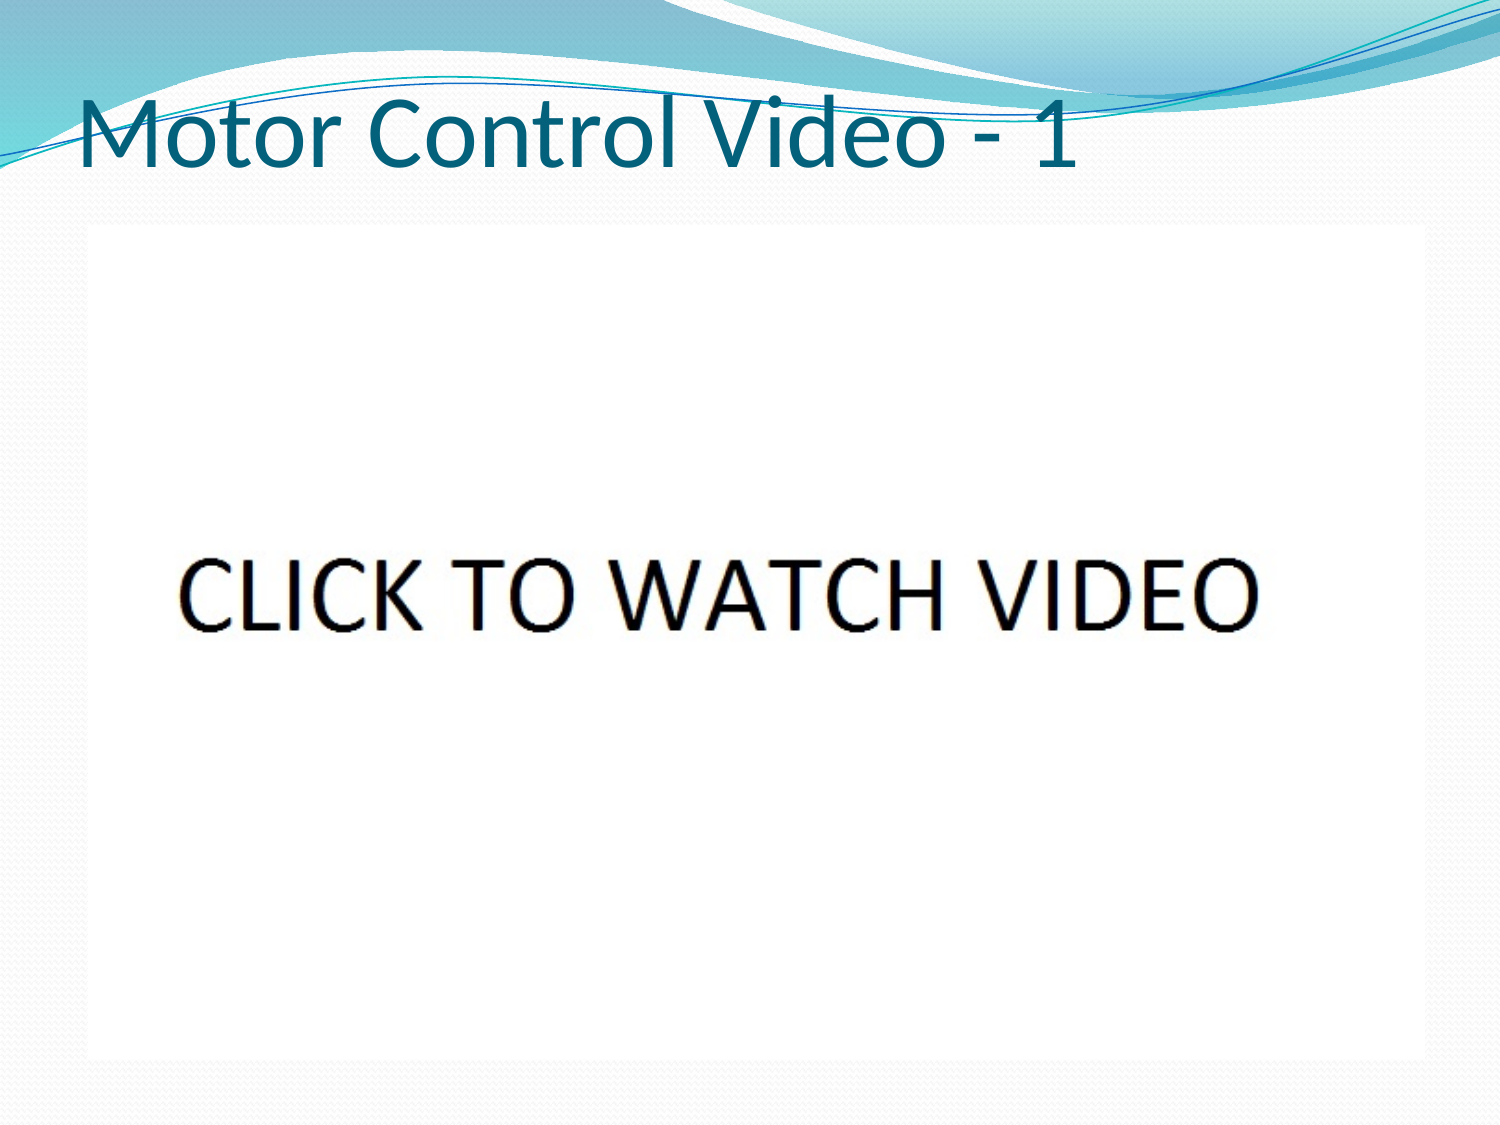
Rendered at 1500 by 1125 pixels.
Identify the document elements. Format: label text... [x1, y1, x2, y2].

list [87, 224, 1426, 1060]
title Motor Control Video - 1 [75, 45, 1425, 200]
